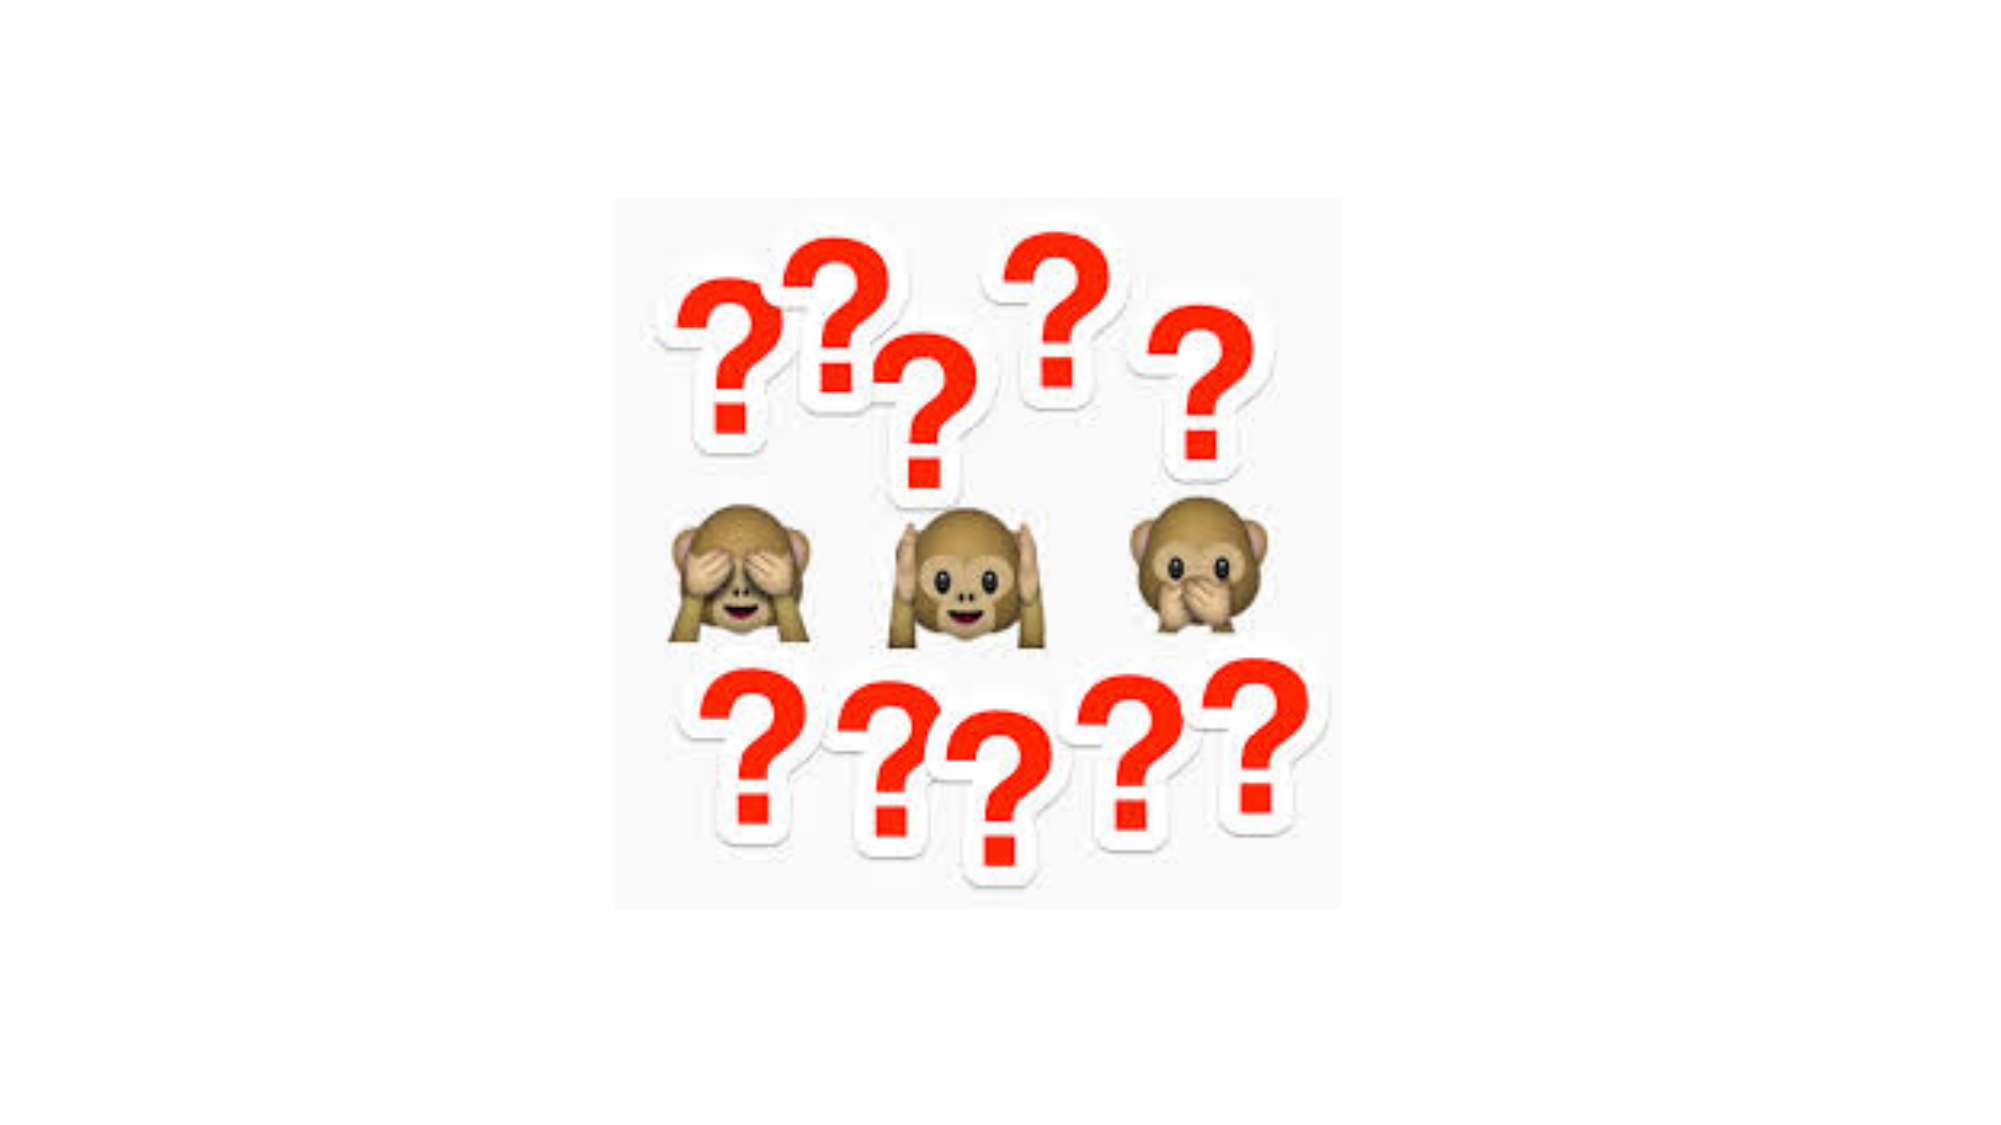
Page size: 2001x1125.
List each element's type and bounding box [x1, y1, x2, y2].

picture [615, 198, 1342, 909]
